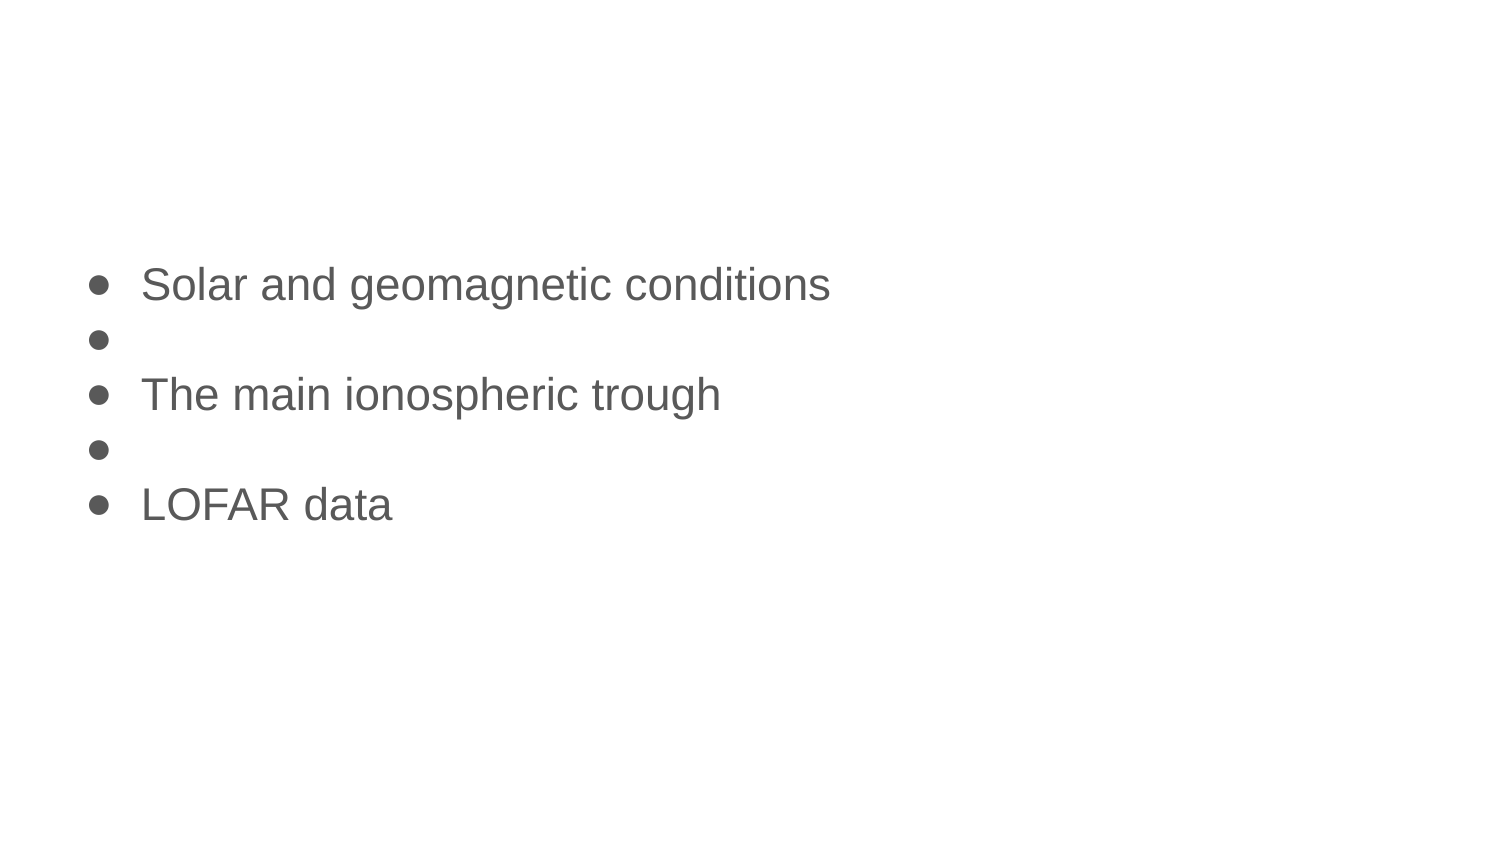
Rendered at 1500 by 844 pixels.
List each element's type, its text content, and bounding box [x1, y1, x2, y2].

text_box Solar and geomagnetic conditions The main ionospheric trough LOFAR data [51, 240, 1449, 749]
